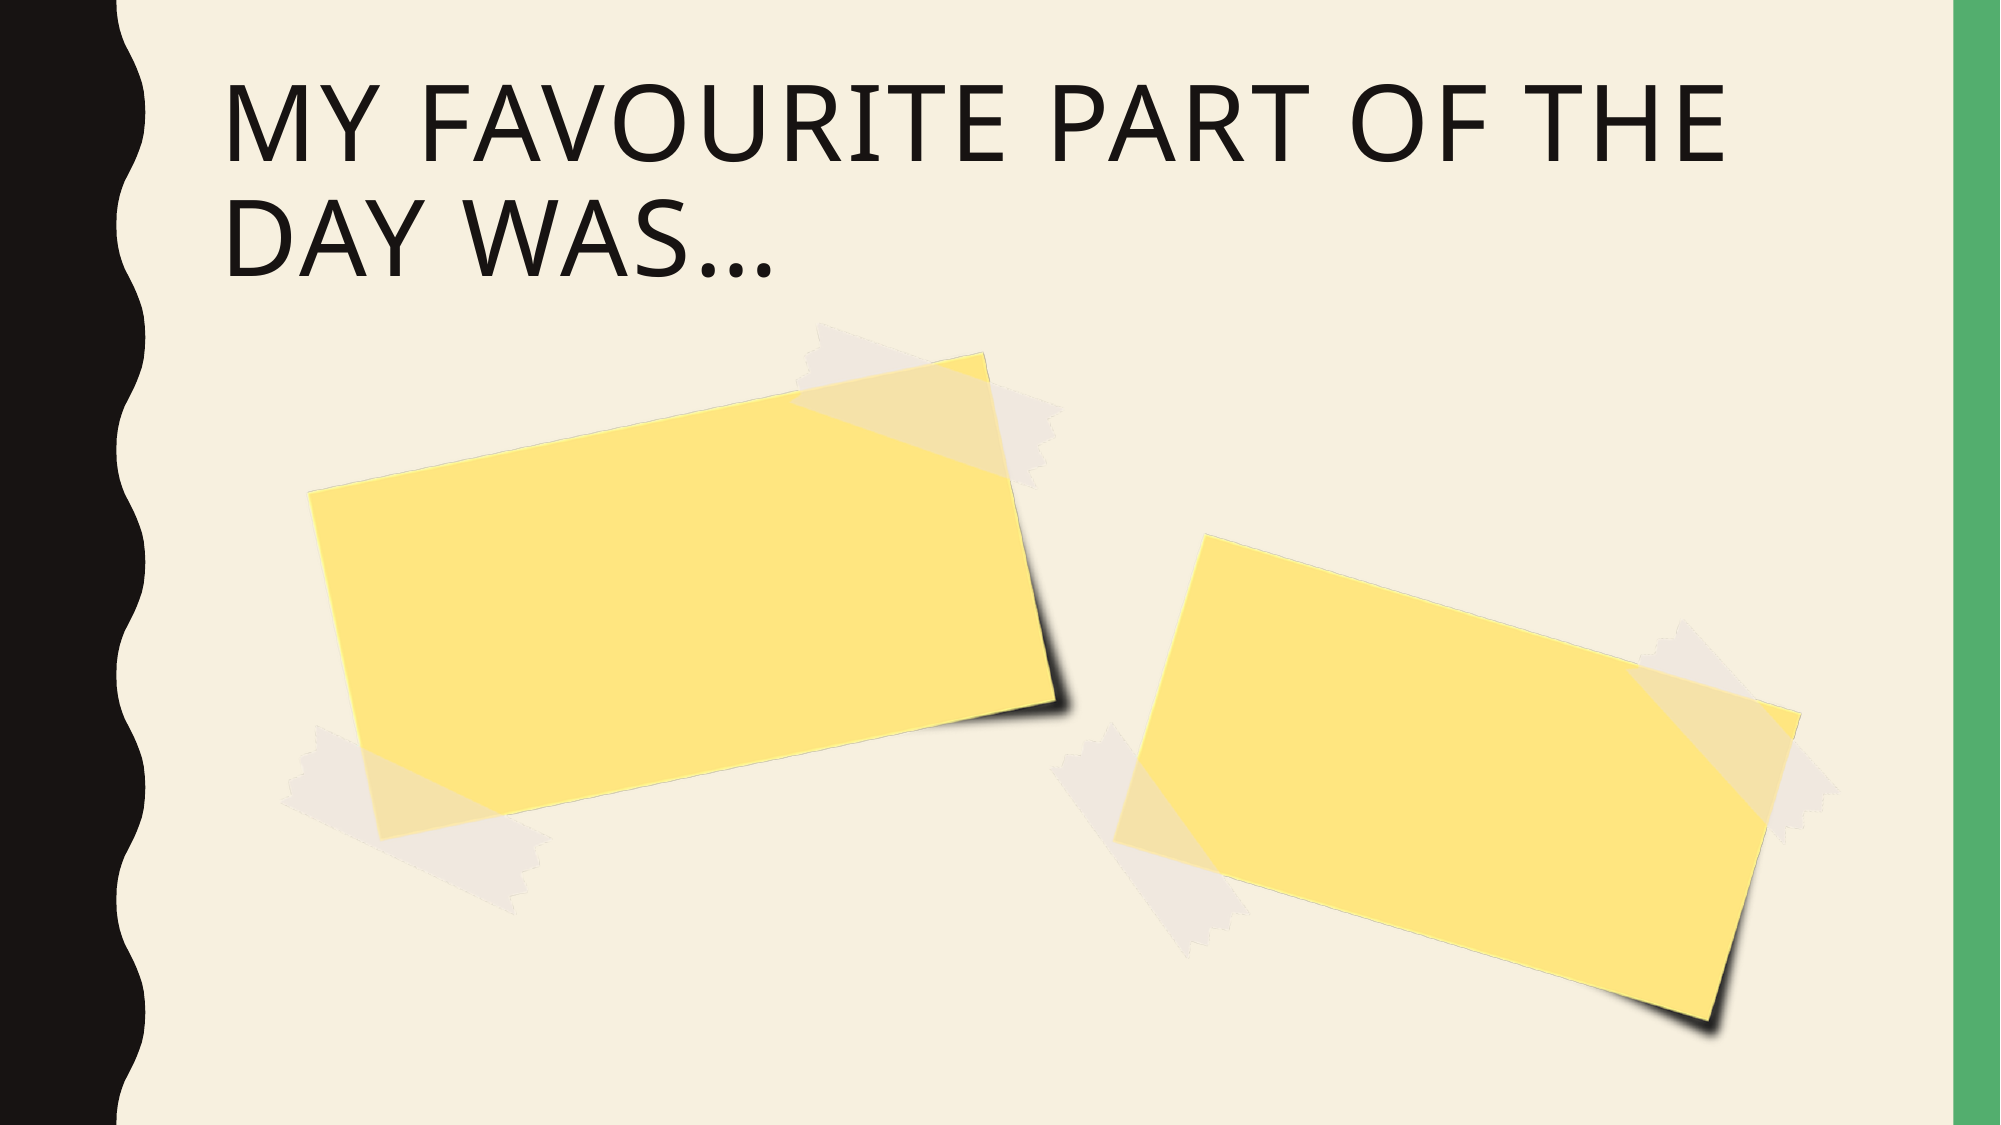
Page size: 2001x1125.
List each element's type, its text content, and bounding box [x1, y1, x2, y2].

title My favourite part of the day was… [205, 62, 1935, 308]
picture [207, 278, 1875, 1125]
